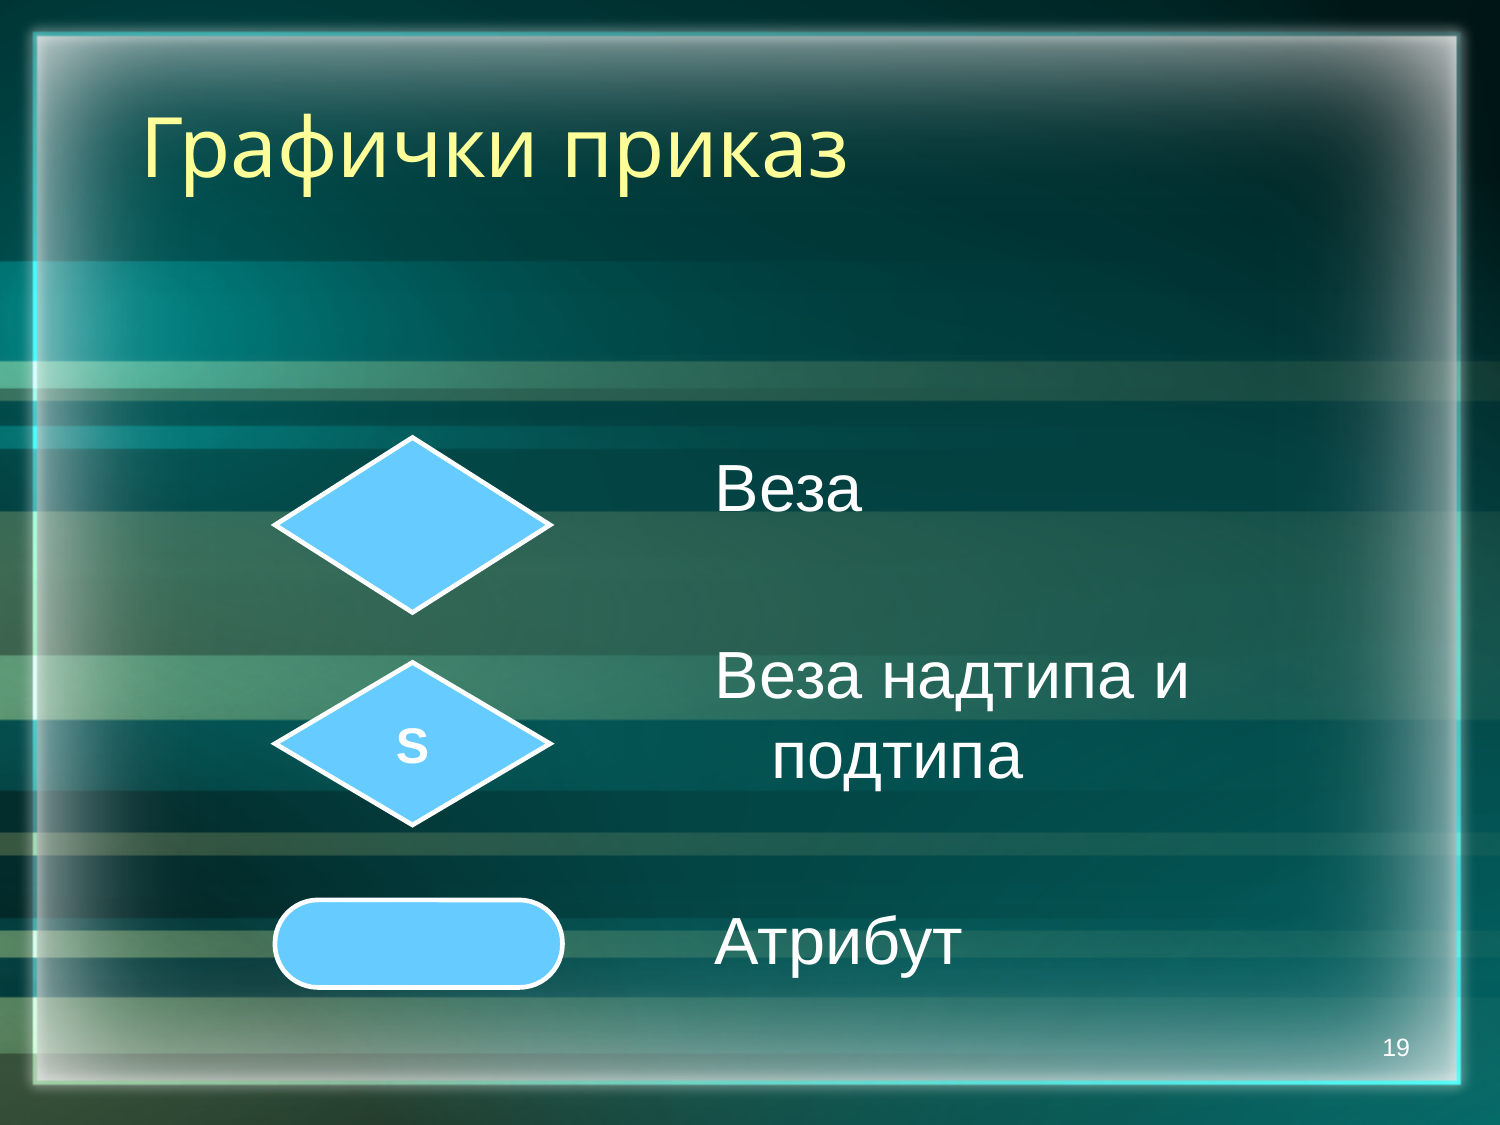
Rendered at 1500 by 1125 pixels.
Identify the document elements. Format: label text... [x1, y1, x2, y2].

text_box [274, 899, 563, 988]
picture [0, 0, 1500, 1125]
title Графички приказ [124, 49, 1363, 238]
text_box S [275, 662, 551, 825]
list Веза Веза надтипа и подтипа Атрибут [699, 437, 1476, 1006]
text_box [275, 437, 551, 613]
text_box 19 [1074, 1024, 1425, 1088]
